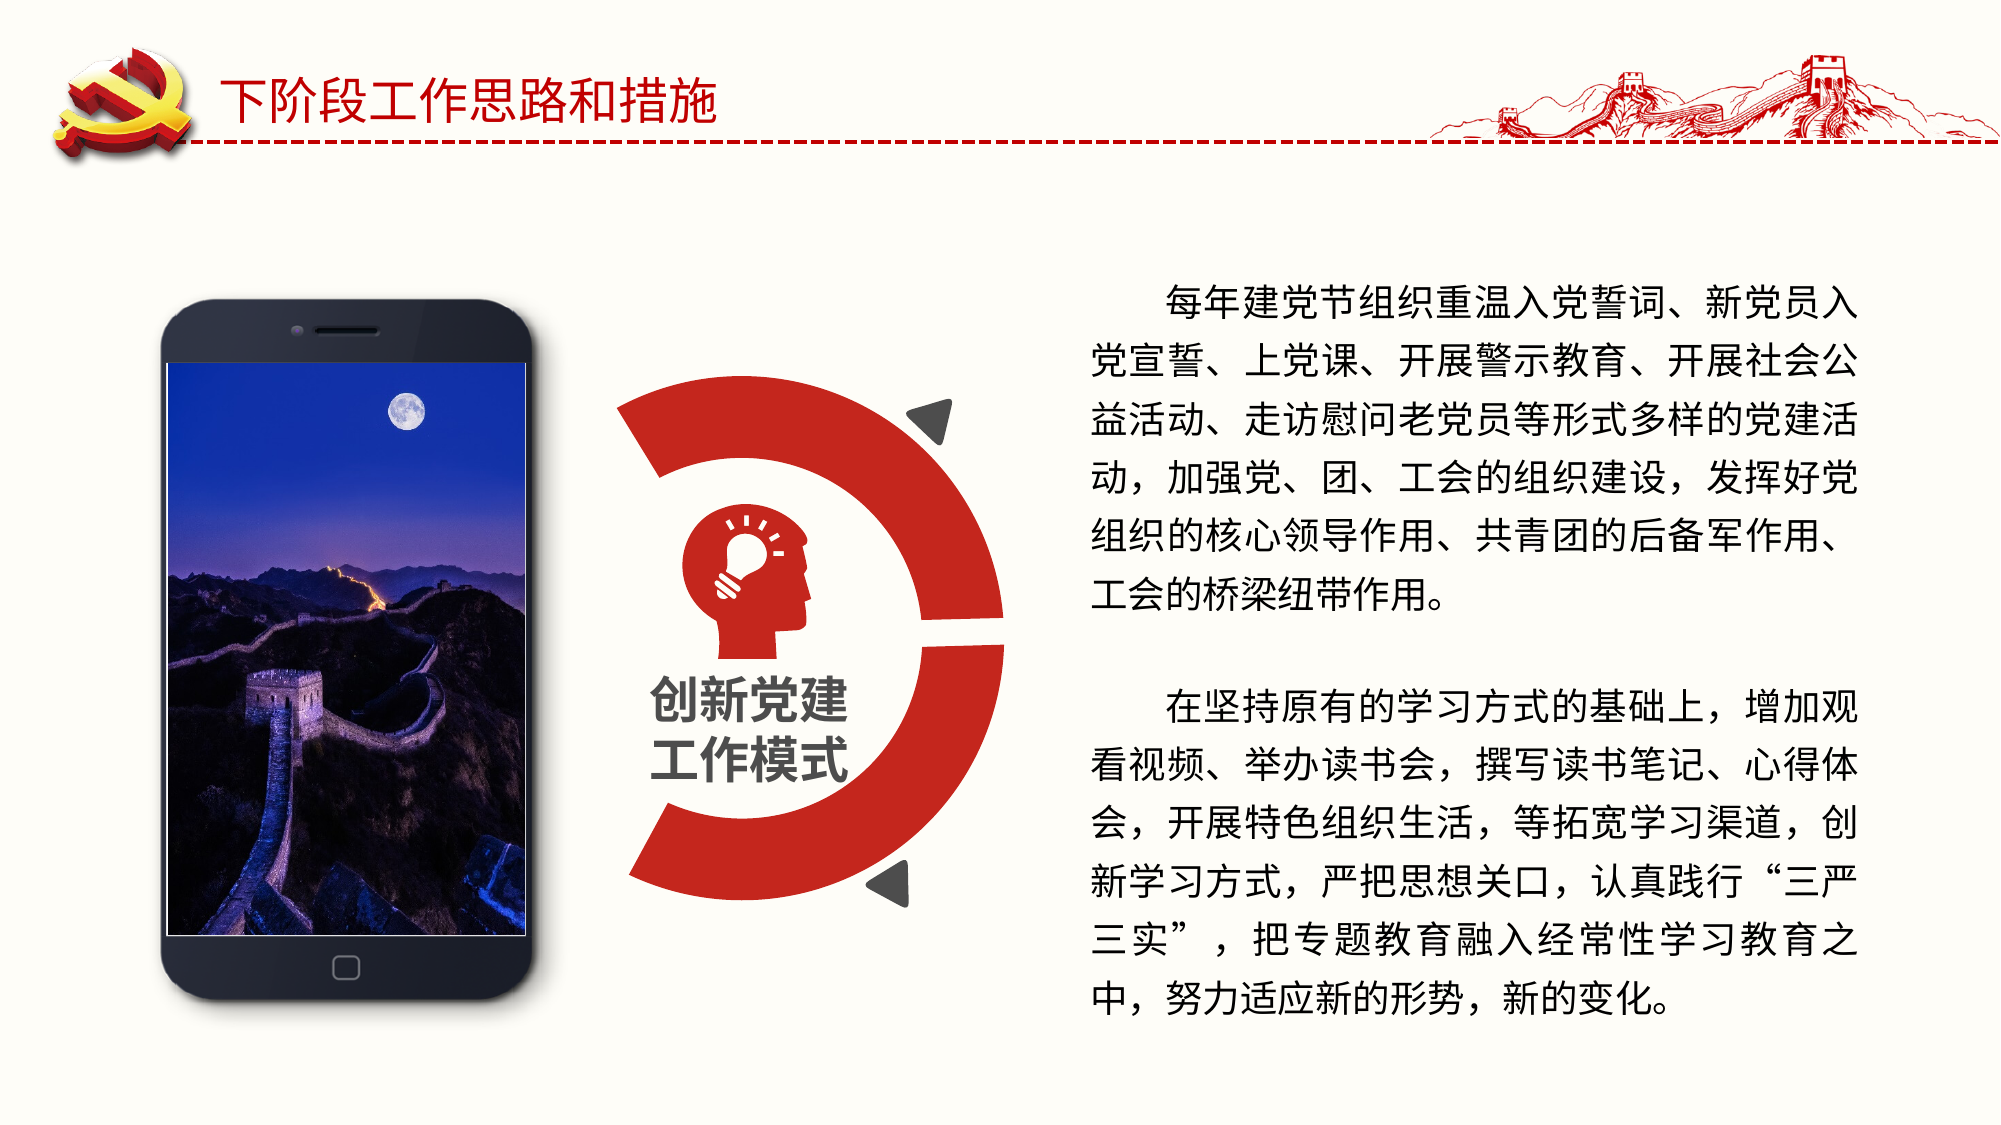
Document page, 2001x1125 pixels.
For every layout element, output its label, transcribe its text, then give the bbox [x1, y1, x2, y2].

text_box 在坚持原有的学习方式的基础上，增加观看视频、举办读书会，撰写读书笔记、心得体会，开展特色组织生活，等拓宽学习渠道，创新学习方式，严把思想关口，认真践行“三严三实”，把专题教育融入经常性学习教育之中，努力适应新的形势，新的变化。 [1075, 661, 1875, 1028]
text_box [570, 350, 1055, 929]
text_box 下阶段工作思路和措施 [203, 61, 734, 137]
picture [1426, 55, 2000, 138]
picture [48, 45, 202, 170]
picture [148, 288, 570, 1031]
text_box 每年建党节组织重温入党誓词、新党员入党宣誓、上党课、开展警示教育、开展社会公益活动、走访慰问老党员等形式多样的党建活动，加强党、团、工会的组织建设，发挥好党组织的核心领导作用、共青团的后备军作用、工会的桥梁纽带作用。 [1075, 257, 1875, 624]
